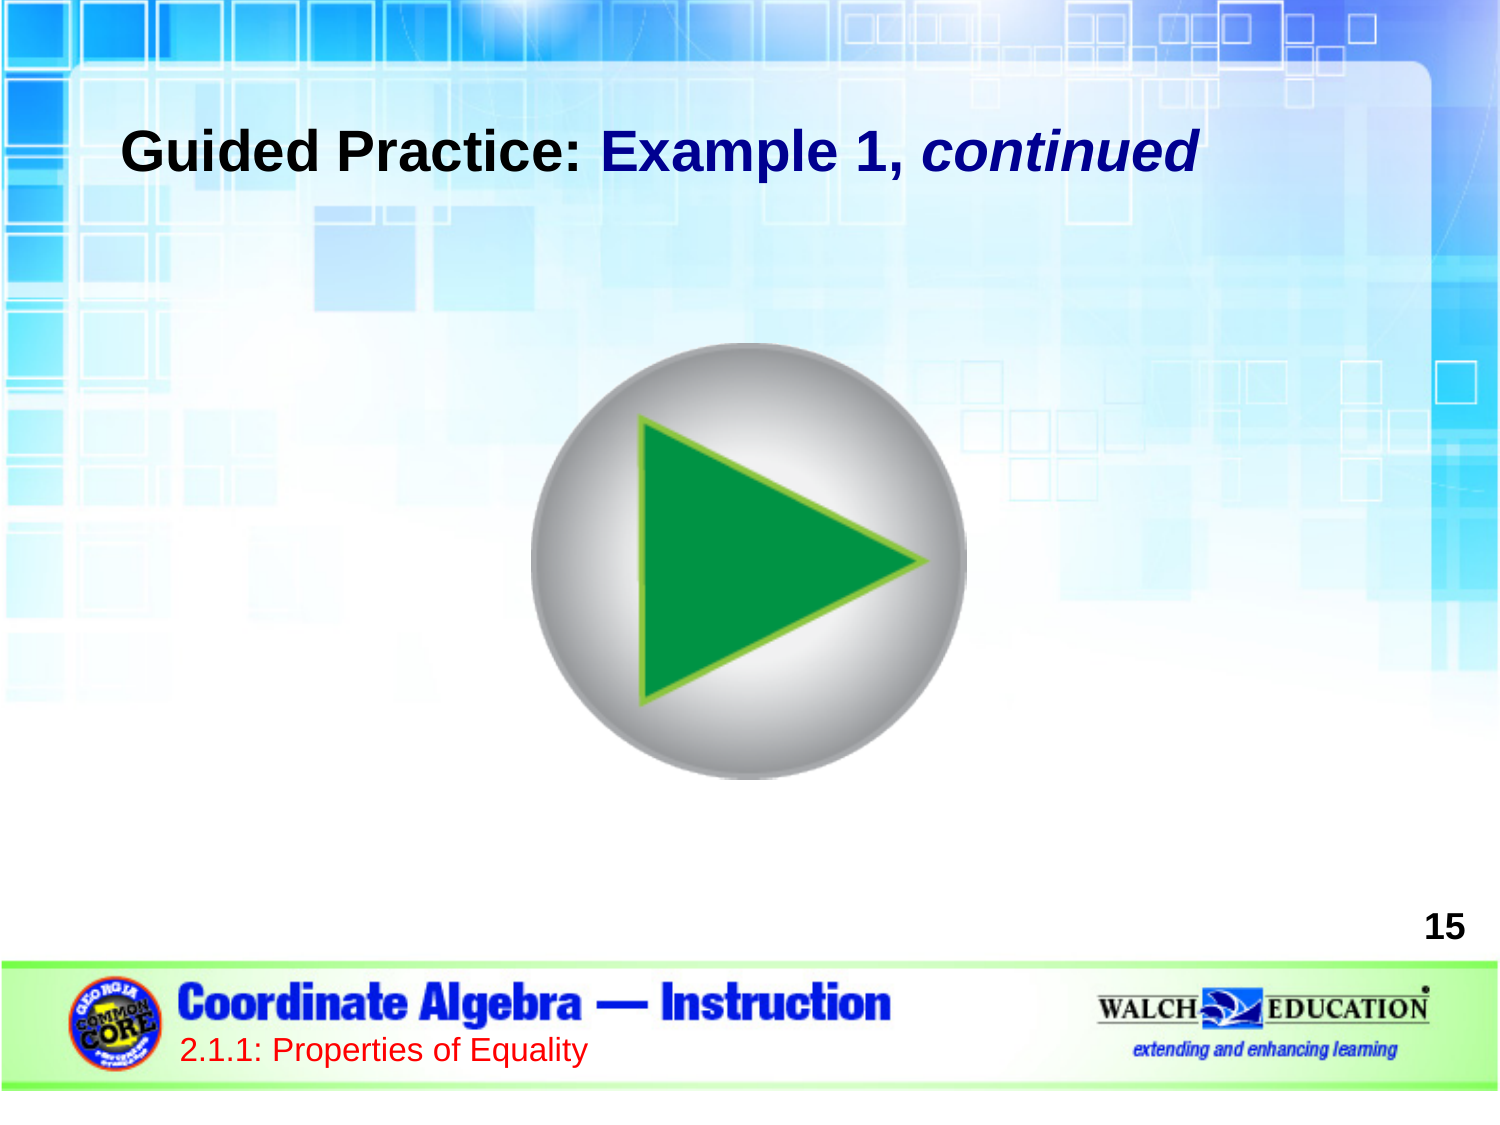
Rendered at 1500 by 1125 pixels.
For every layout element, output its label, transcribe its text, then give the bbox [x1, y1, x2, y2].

subtitle Guided Practice: Example 1, continued [105, 105, 1394, 925]
list 2.1.1: Properties of Equality [164, 1020, 1072, 1064]
picture [1, 0, 1500, 1091]
slide_number 15 [1361, 901, 1481, 949]
